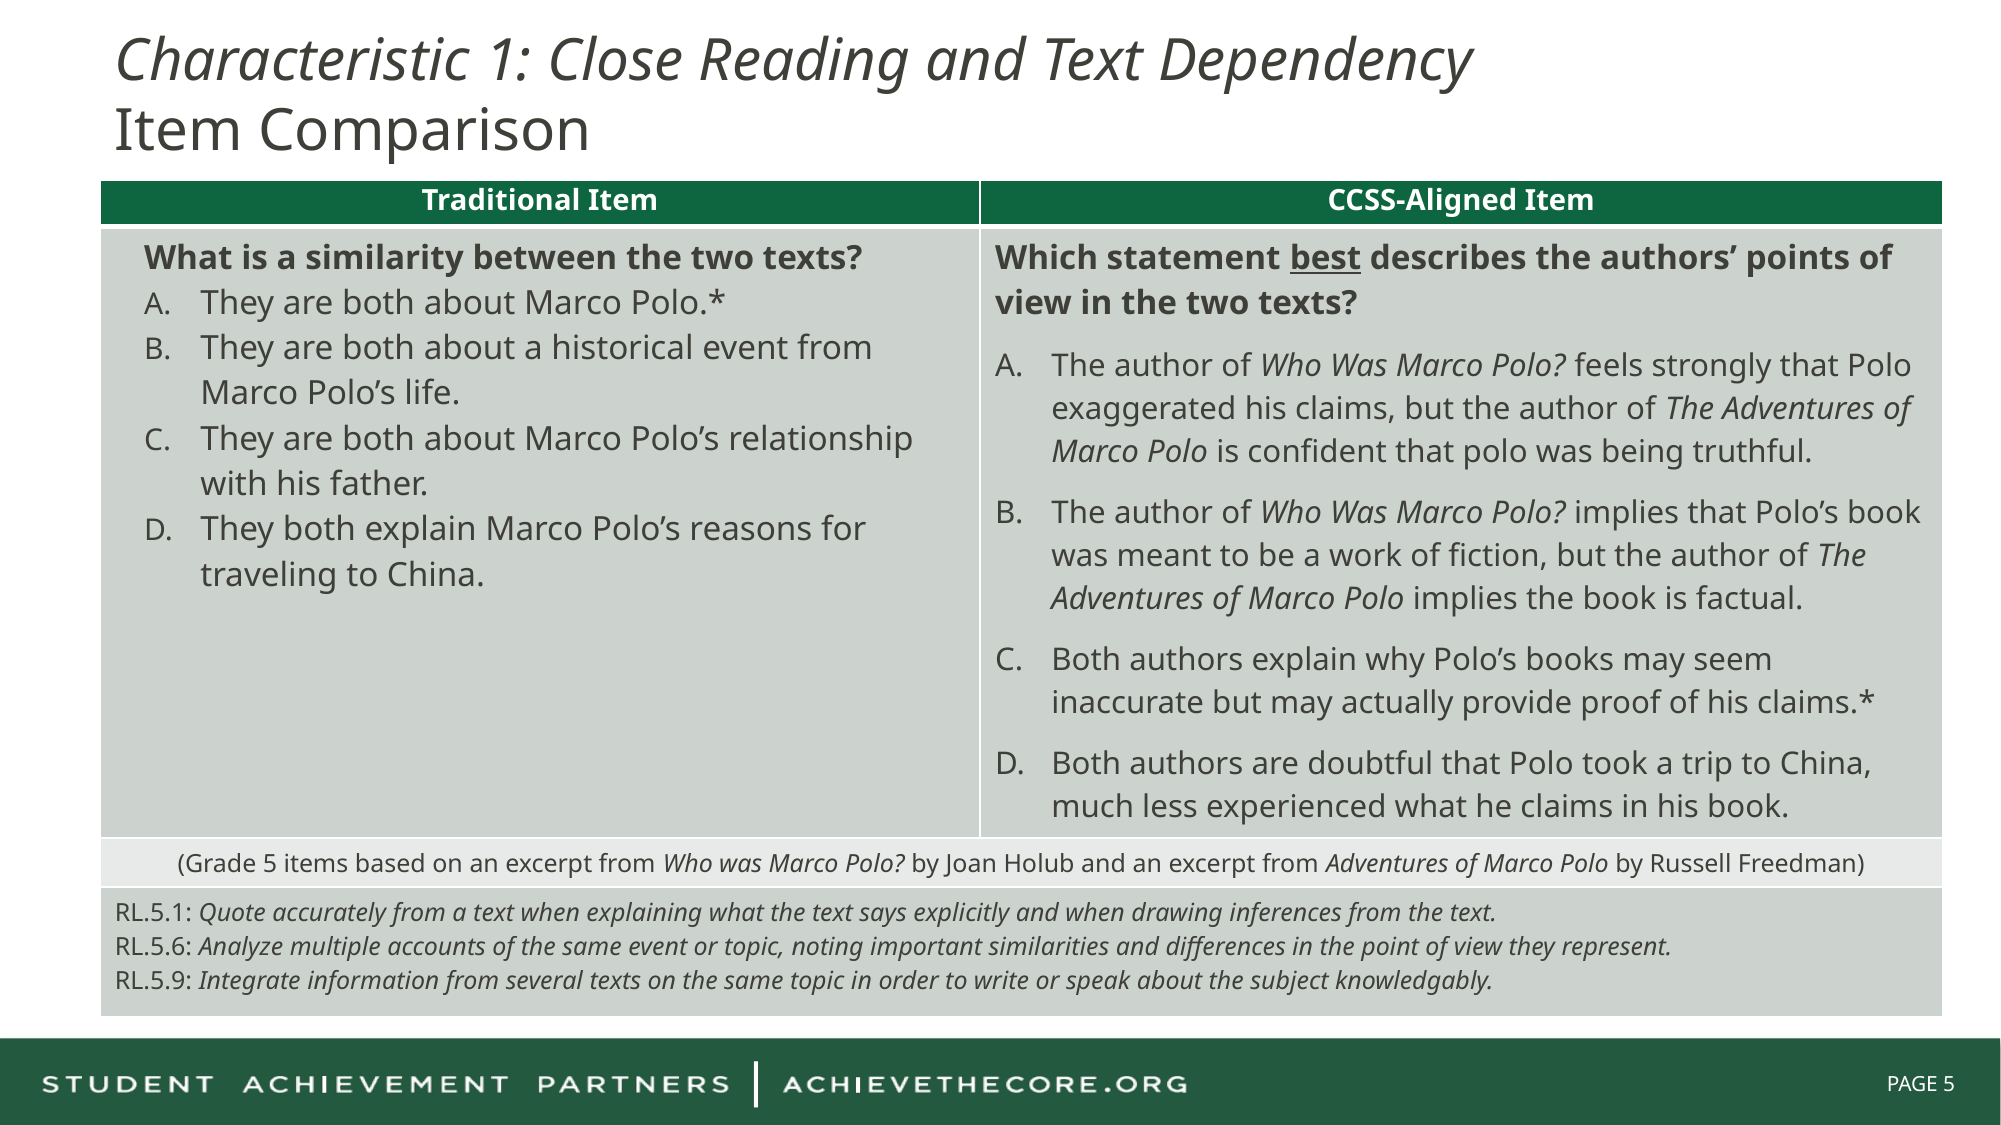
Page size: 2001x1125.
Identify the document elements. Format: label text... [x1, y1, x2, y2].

table_header CCSS-Aligned Item [981, 181, 1942, 224]
table_cell RL.5.1: Quote accurately from a text when explaining what the text says explicitly and when drawing inferences from the text. RL.5.6: Analyze multiple accounts of the same event or topic, noting important similarities and differences in the point of view they represent. RL.5.9: Integrate information from several texts on the same topic in order to write or speak about the subject knowledgably. [101, 888, 1942, 1016]
table_header Traditional Item [101, 181, 979, 224]
table_cell What is a similarity between the two texts? They are both about Marco Polo.* They are both about a historical event from Marco Polo’s life. They are both about Marco Polo’s relationship with his father. They both explain Marco Polo’s reasons for traveling to China. [101, 229, 979, 837]
title Characteristic 1: Close Reading and Text Dependency Item Comparison [99, 45, 1900, 140]
table_cell Which statement best describes the authors’ points of view in the two texts? The author of Who Was Marco Polo? feels strongly that Polo exaggerated his claims, but the author of The Adventures of Marco Polo is confident that polo was being truthful. The author of Who Was Marco Polo? implies that Polo’s book was meant to be a work of fiction, but the author of The Adventures of Marco Polo implies the book is factual. Both authors explain why Polo’s books may seem inaccurate but may actually provide proof of his claims.* Both authors are doubtful that Polo took a trip to China, much less experienced what he claims in his book. [981, 229, 1942, 837]
table_cell (Grade 5 items based on an excerpt from Who was Marco Polo? by Joan Holub and an excerpt from Adventures of Marco Polo by Russell Freedman) [101, 839, 1942, 886]
